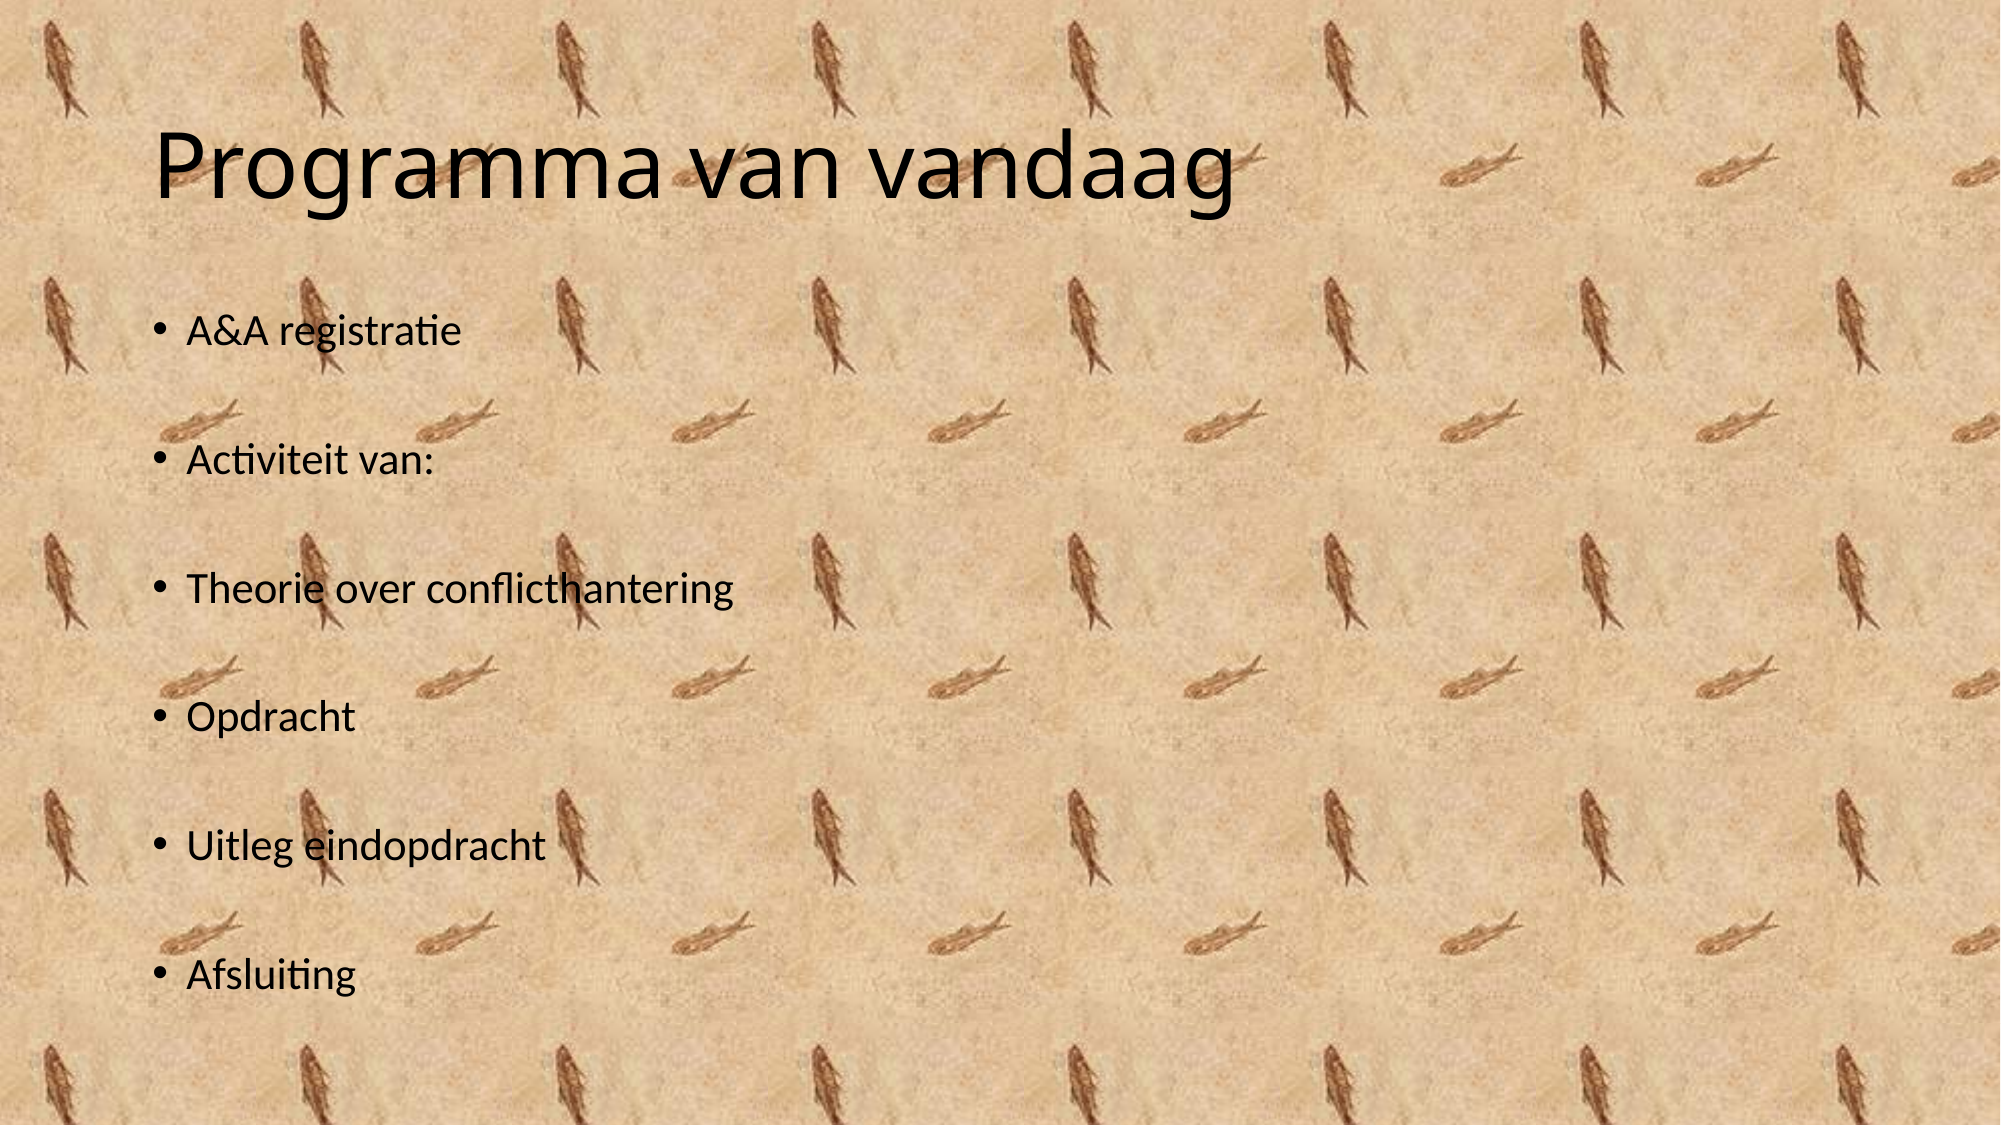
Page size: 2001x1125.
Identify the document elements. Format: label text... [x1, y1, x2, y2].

title Programma van vandaag [137, 59, 1863, 278]
list A&A registratie Activiteit van: Theorie over conflicthantering Opdracht Uitleg eindopdracht Afsluiting [137, 299, 1863, 1014]
picture [0, 0, 2001, 1125]
